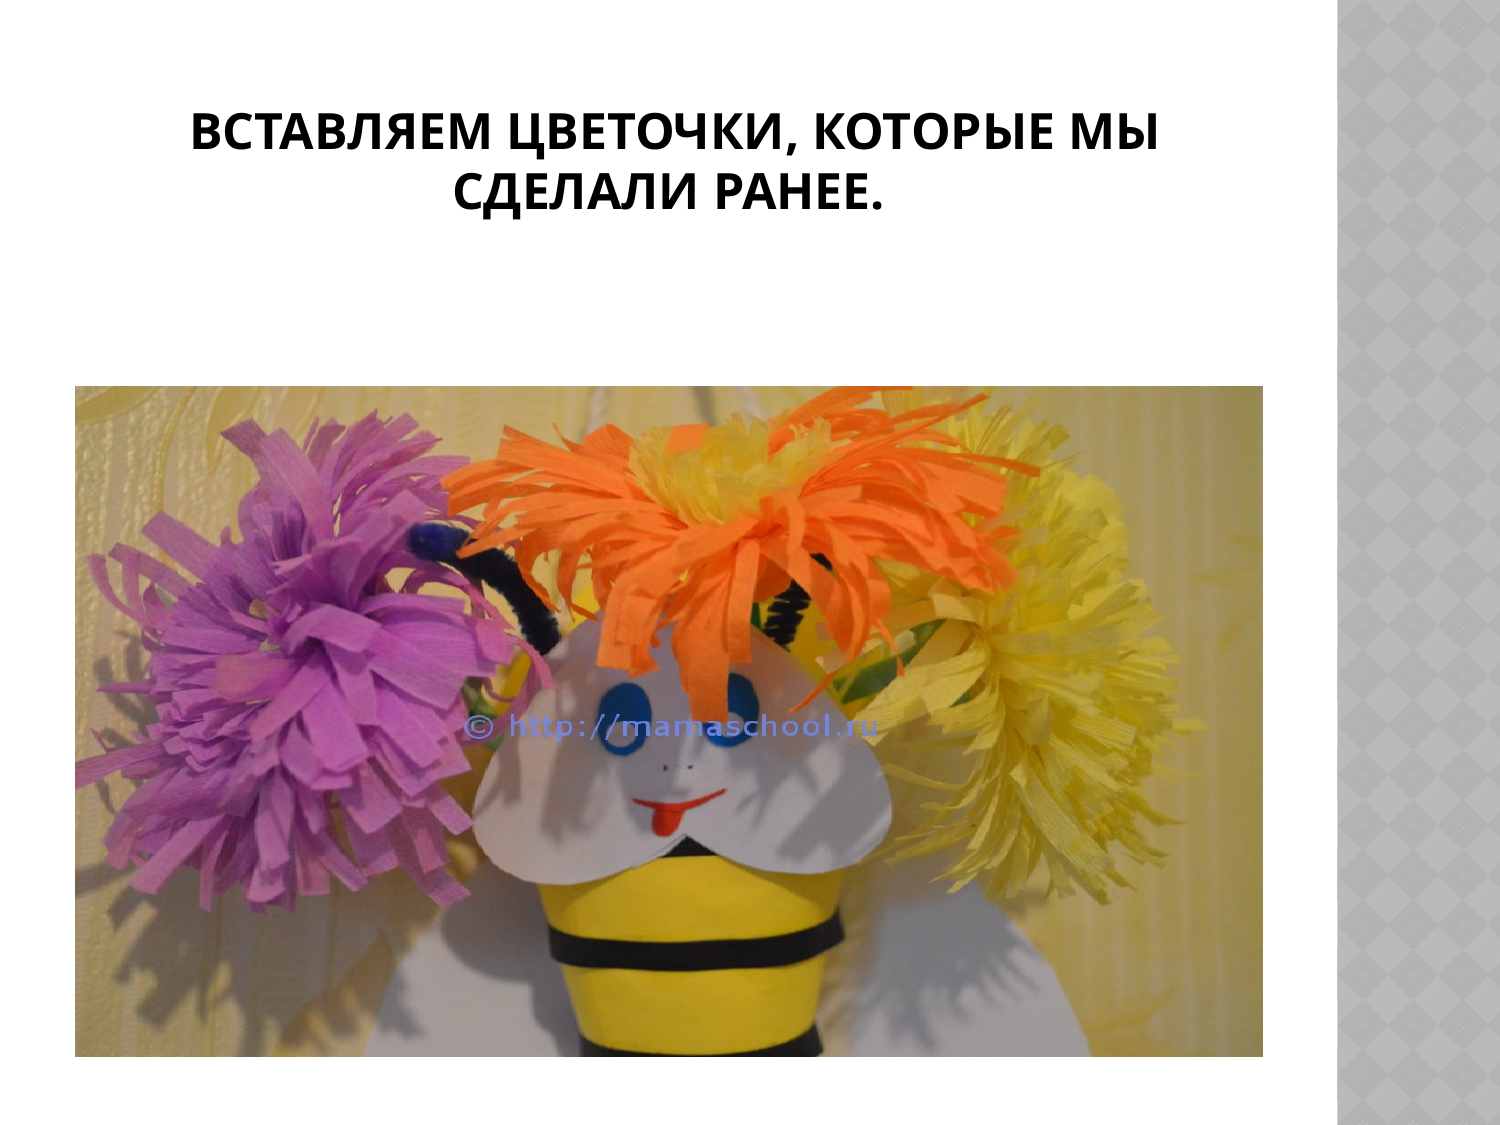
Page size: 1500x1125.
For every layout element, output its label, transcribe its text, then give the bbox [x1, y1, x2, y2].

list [74, 386, 1263, 1057]
title вставляем цветочки, которые мы сделали ранее. [75, 52, 1263, 340]
